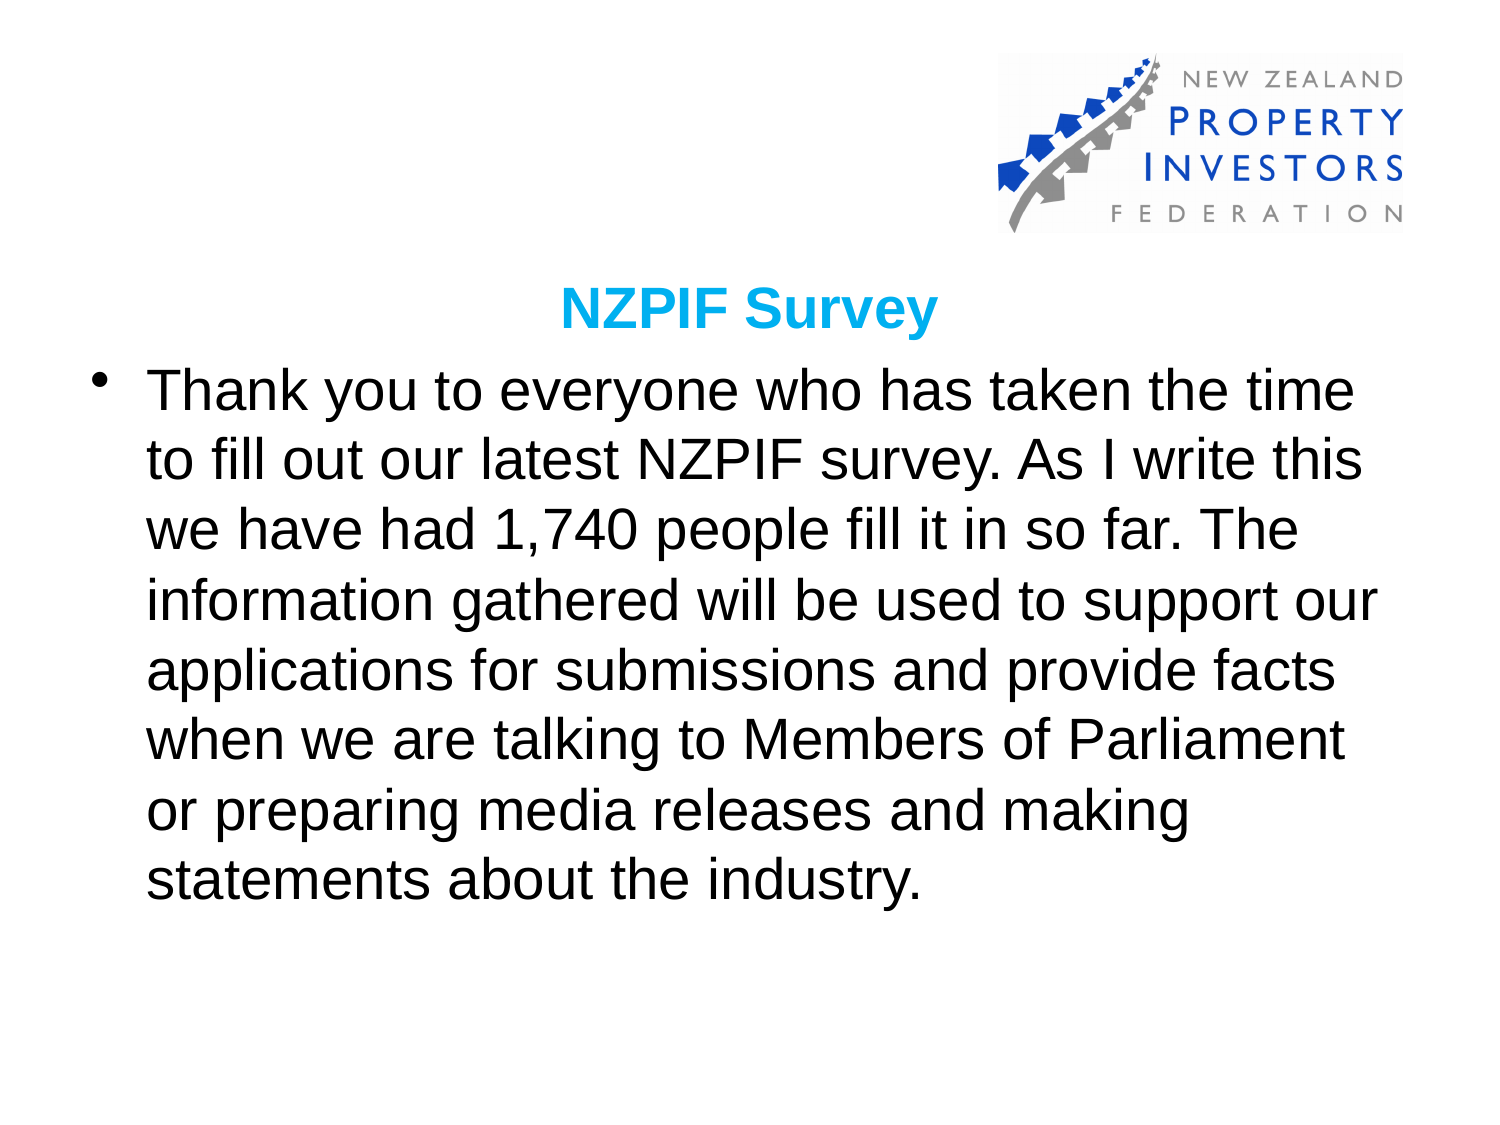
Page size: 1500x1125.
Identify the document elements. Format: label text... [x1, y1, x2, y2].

list NZPIF Survey Thank you to everyone who has taken the time to fill out our latest NZPIF survey. As I write this we have had 1,740 people fill it in so far. The information gathered will be used to support our applications for submissions and provide facts when we are talking to Members of Parliament or preparing media releases and making statements about the industry. [74, 262, 1426, 1006]
picture [997, 52, 1403, 234]
